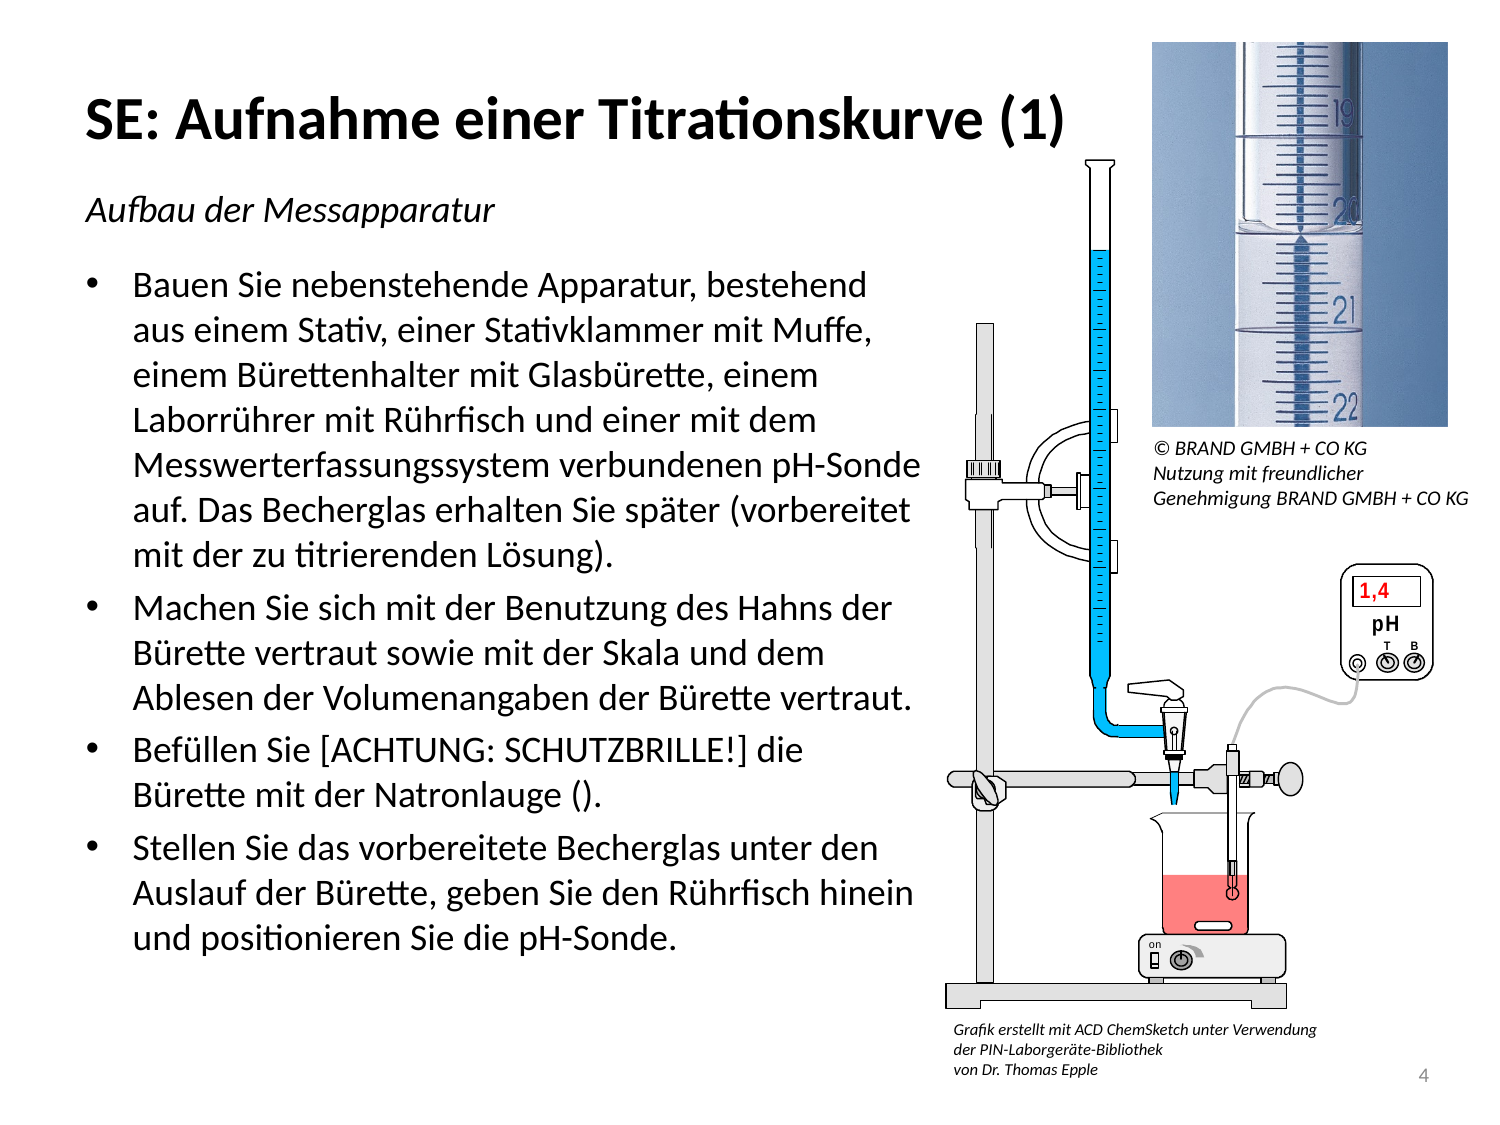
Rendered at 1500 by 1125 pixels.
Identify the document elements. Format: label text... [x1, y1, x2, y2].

slide_number 4 [1311, 1051, 1430, 1087]
picture [1152, 42, 1449, 427]
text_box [938, 157, 1436, 1012]
title SE: Aufnahme einer Titrationskurve (1) [70, 70, 1147, 160]
text_box Grafik erstellt mit ACD ChemSketch unter Verwendung der PIN-Laborgeräte-Bibliothek von Dr. Thomas Epple [938, 1020, 1335, 1086]
text_box © BRAND GMBH + CO KG Nutzung mit freundlicher Genehmigung BRAND GMBH + CO KG [1440, 427, 1500, 542]
